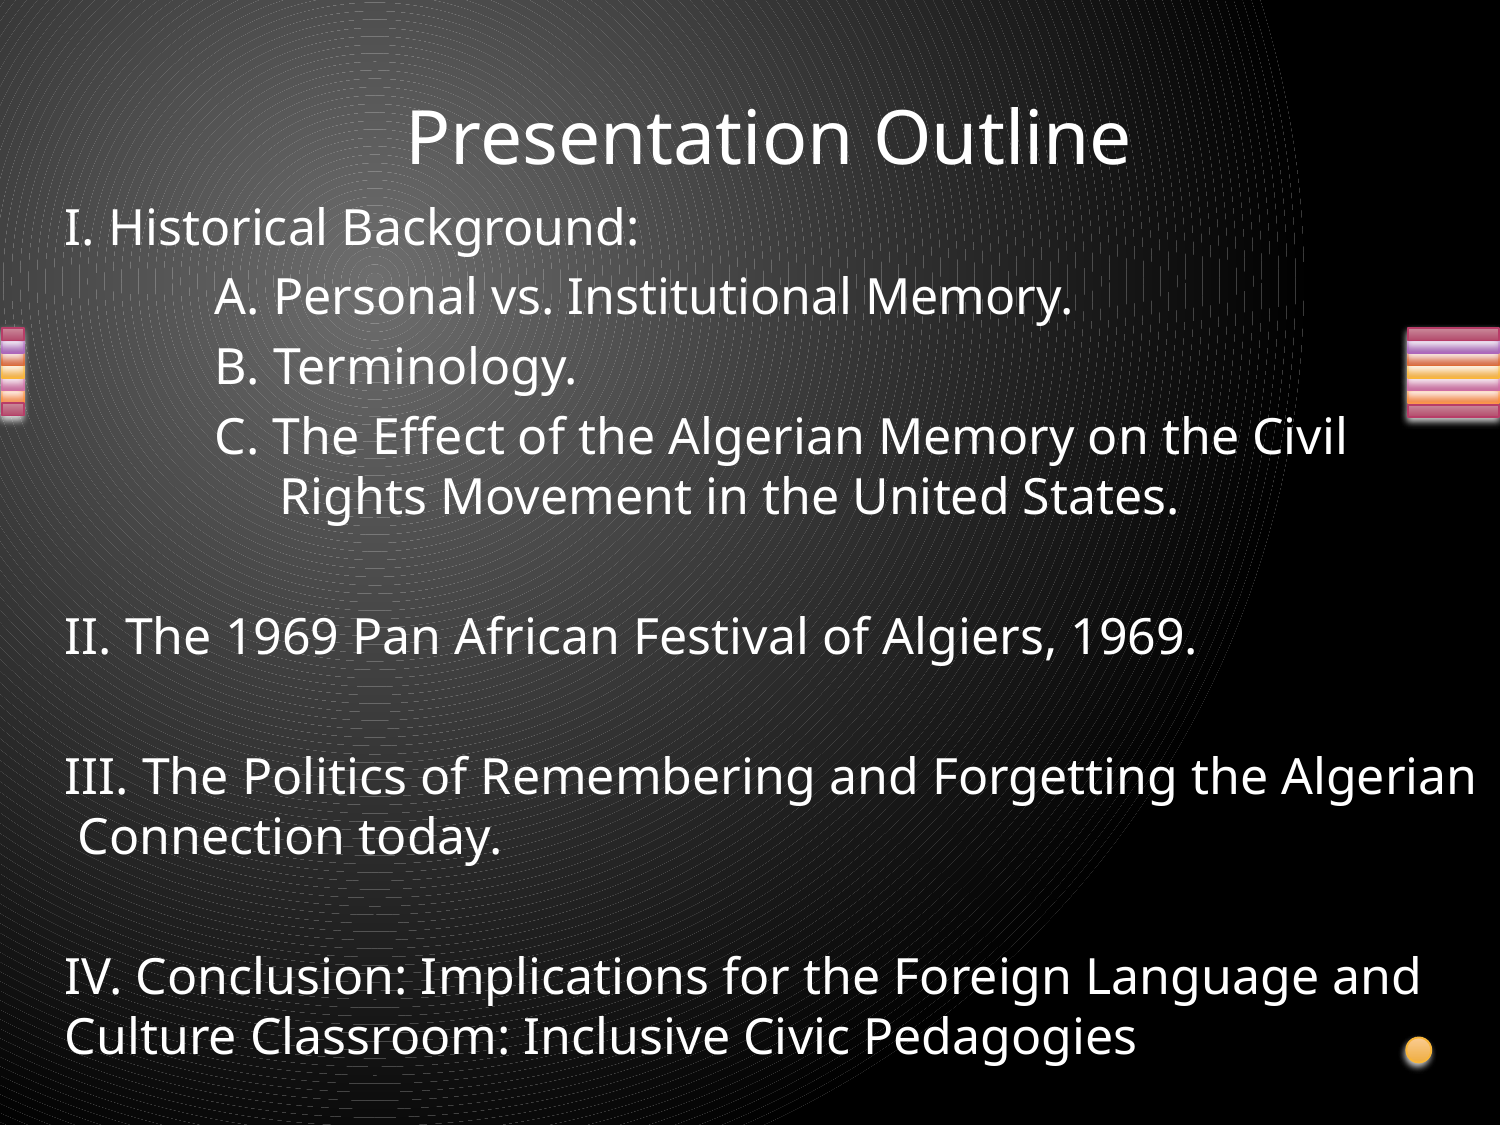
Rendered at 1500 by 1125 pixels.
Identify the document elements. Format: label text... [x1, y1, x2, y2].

list I. Historical Background: A. Personal vs. Institutional Memory. B. Terminology. C. The Effect of the Algerian Memory on the Civil Rights Movement in the United States. II. The 1969 Pan African Festival of Algiers, 1969. III. The Politics of Remembering and Forgetting the Algerian Connection today. IV. Conclusion: Implications for the Foreign Language and Culture Classroom: Inclusive Civic Pedagogies [50, 187, 1500, 1088]
title Presentation Outline [137, 37, 1400, 188]
